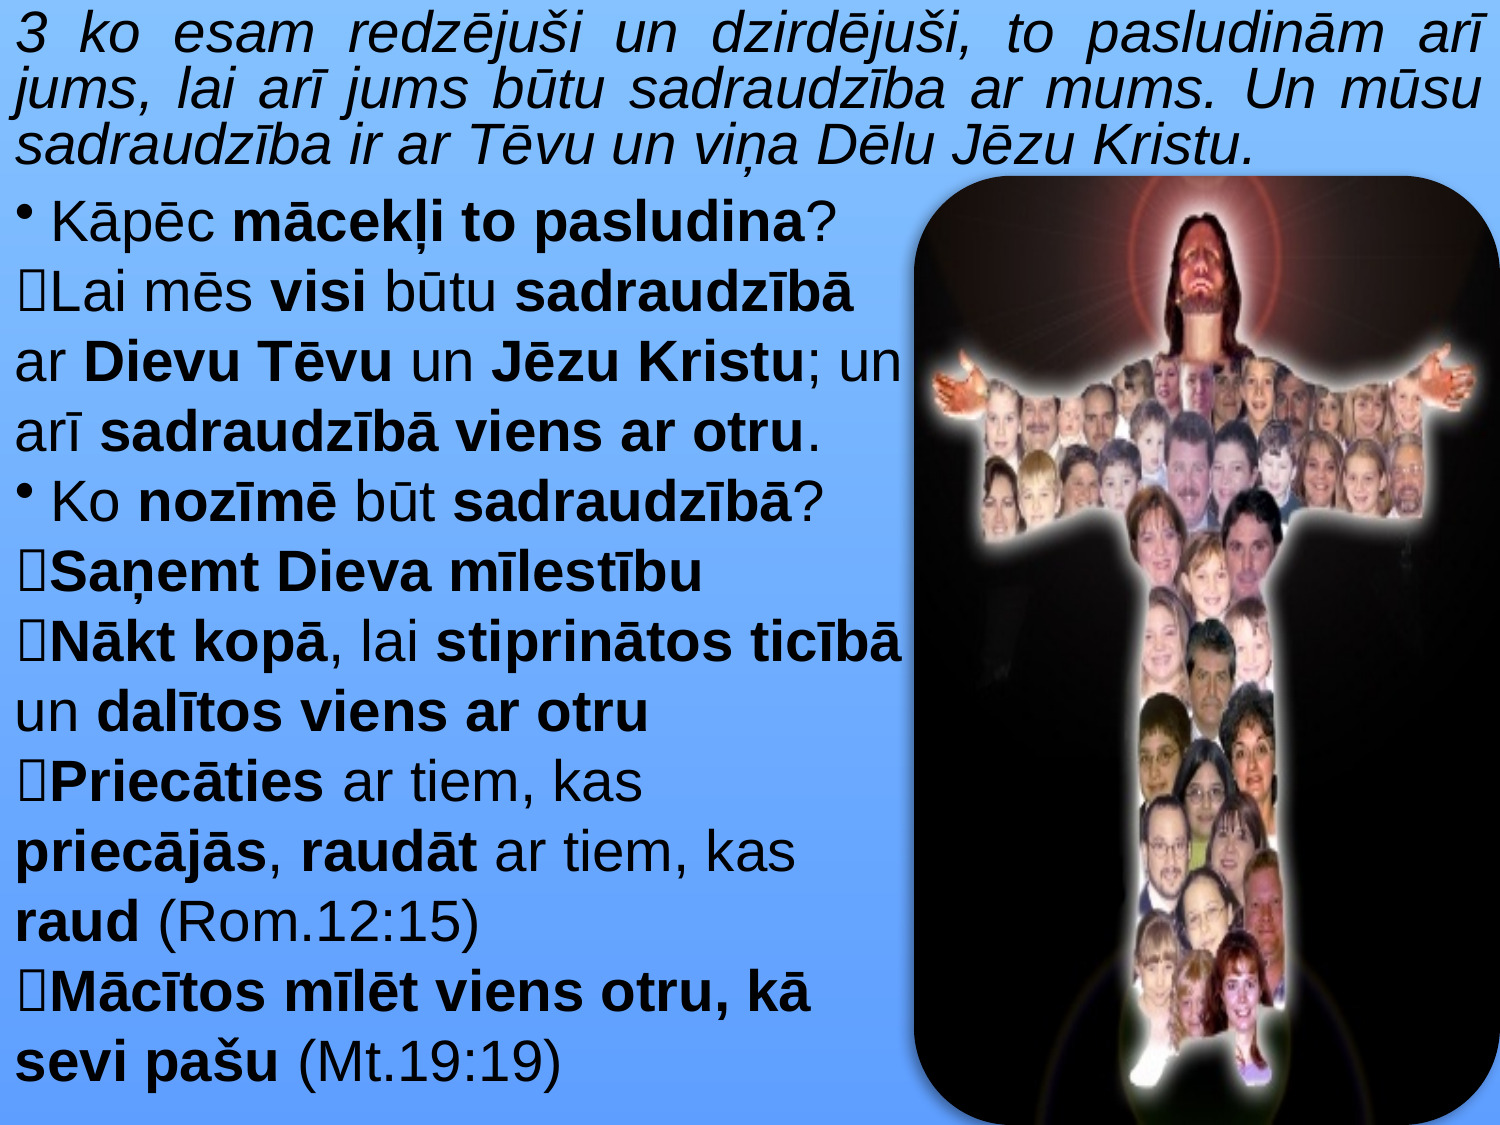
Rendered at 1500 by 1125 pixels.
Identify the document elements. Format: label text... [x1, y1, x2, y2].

text_box Kāpēc mācekļi to pasludina? Lai mēs visi būtu sadraudzībā ar Dievu Tēvu un Jēzu Kristu; un arī sadraudzībā viens ar otru. Ko nozīmē būt sadraudzībā? Saņemt Dieva mīlestību Nākt kopā, lai stiprinātos ticībā un dalītos viens ar otru Priecāties ar tiem, kas priecājās, raudāt ar tiem, kas raud (Rom.12:15) Mācītos mīlēt viens otru, kā sevi pašu (Mt.19:19) [0, 175, 912, 1101]
picture [913, 175, 1500, 1125]
list 3 ko esam redzējuši un dzirdējuši, to pasludinām arī jums, lai arī jums būtu sadraudzība ar mums. Un mūsu sadraudzība ir ar Tēvu un viņa Dēlu Jēzu Kristu. [0, 0, 1500, 175]
